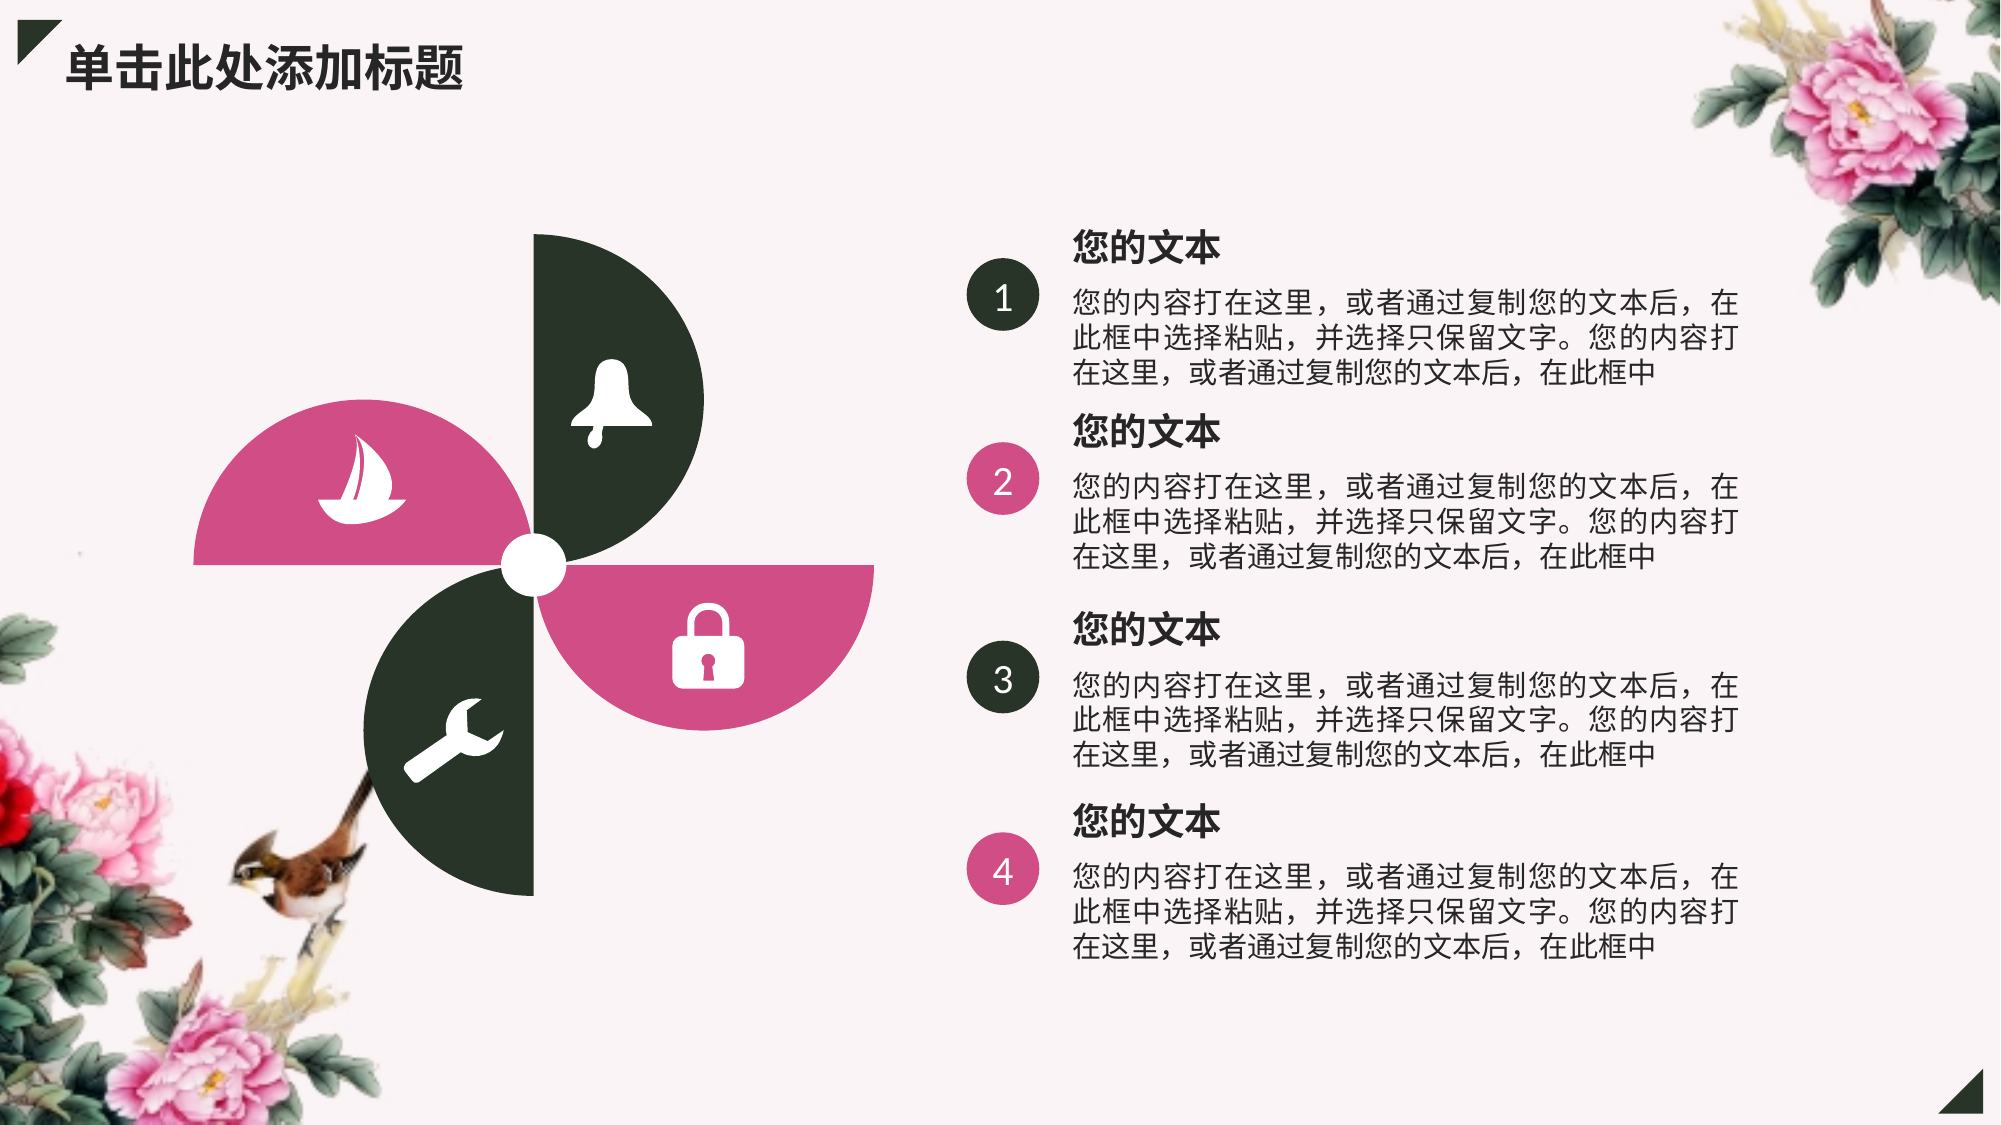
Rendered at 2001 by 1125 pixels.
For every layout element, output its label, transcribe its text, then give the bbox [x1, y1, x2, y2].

text_box 您的文本 [1057, 790, 1261, 851]
text_box [1938, 1068, 1984, 1114]
text_box 您的内容打在这里，或者通过复制您的文本后，在此框中选择粘贴，并选择只保留文字。您的内容打在这里，或者通过复制您的文本后，在此框中 [1057, 851, 1755, 971]
text_box 您的内容打在这里，或者通过复制您的文本后，在此框中选择粘贴，并选择只保留文字。您的内容打在这里，或者通过复制您的文本后，在此框中 [1057, 277, 1755, 397]
text_box [317, 434, 407, 525]
text_box [672, 602, 745, 689]
text_box 1 [966, 258, 1040, 331]
text_box 4 [966, 832, 1040, 905]
text_box [193, 399, 531, 566]
text_box [363, 567, 534, 896]
text_box 您的内容打在这里，或者通过复制您的文本后，在此框中选择粘贴，并选择只保留文字。您的内容打在这里，或者通过复制您的文本后，在此框中 [1057, 460, 1755, 581]
text_box 您的内容打在这里，或者通过复制您的文本后，在此框中选择粘贴，并选择只保留文字。您的内容打在这里，或者通过复制您的文本后，在此框中 [1057, 659, 1755, 779]
text_box 3 [966, 640, 1040, 714]
text_box 2 [966, 442, 1040, 515]
text_box [17, 19, 63, 65]
text_box 您的文本 [1057, 216, 1261, 277]
text_box [501, 533, 567, 597]
text_box 您的文本 [1057, 400, 1261, 461]
text_box [403, 698, 504, 783]
text_box 单击此处添加标题 [49, 29, 805, 105]
text_box [537, 565, 874, 731]
picture [0, 0, 2001, 1125]
text_box 您的文本 [1057, 598, 1261, 659]
text_box [533, 234, 704, 562]
text_box [571, 359, 653, 449]
